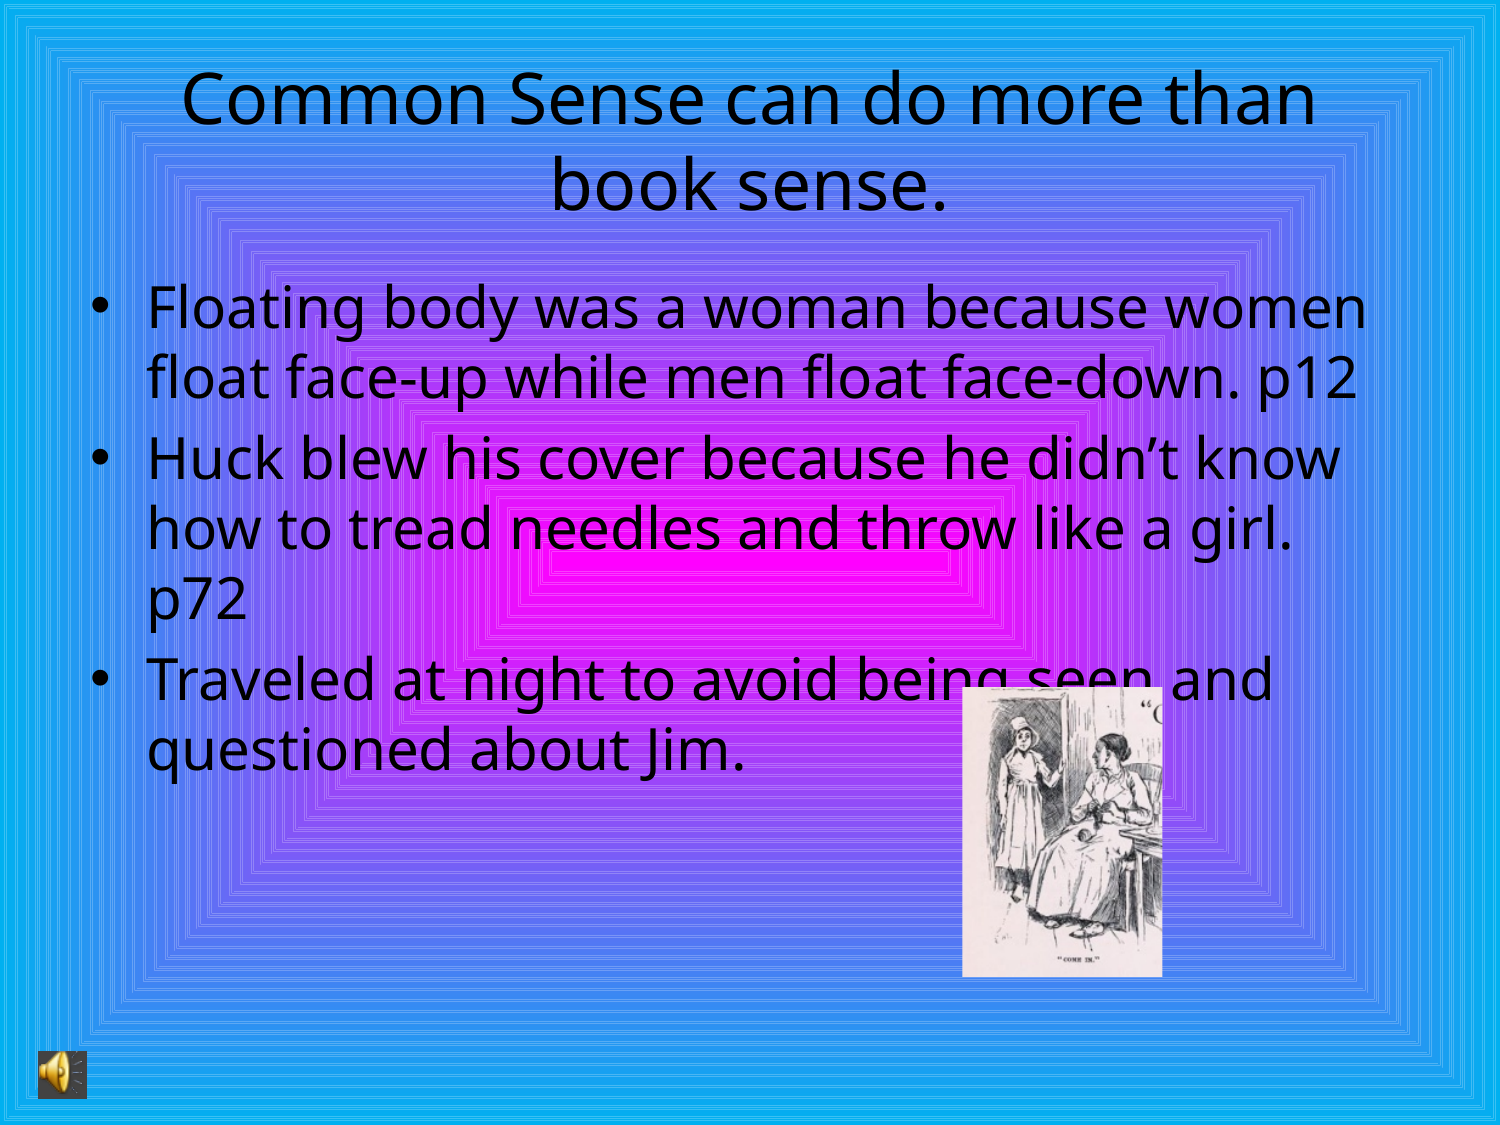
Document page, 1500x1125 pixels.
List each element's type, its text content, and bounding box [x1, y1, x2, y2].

title Common Sense can do more than book sense. [75, 45, 1425, 233]
list Floating body was a woman because women float face-up while men float face-down. p12 Huck blew his cover because he didn’t know how to tread needles and throw like a girl. p72 Traveled at night to avoid being seen and questioned about Jim. [75, 262, 1425, 1005]
picture [38, 1049, 88, 1098]
picture [962, 687, 1163, 977]
